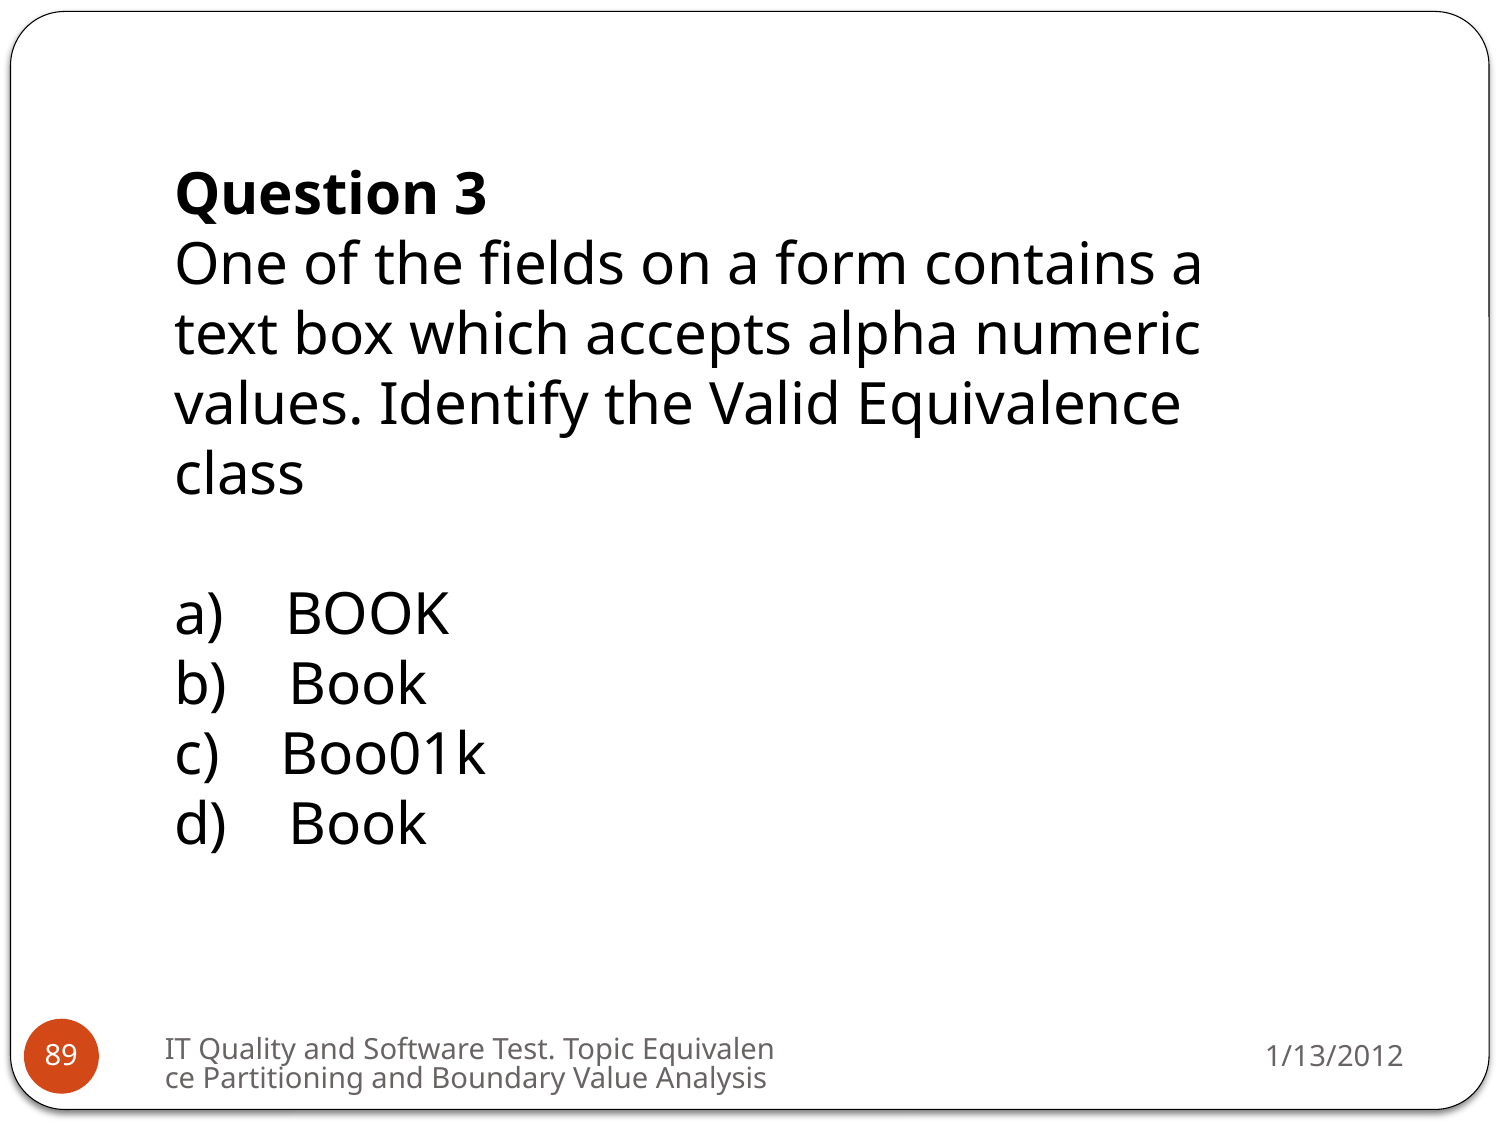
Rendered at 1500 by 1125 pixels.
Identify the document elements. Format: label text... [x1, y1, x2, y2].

slide_number 89 [23, 1018, 99, 1094]
footer IT Quality and Software Test. Topic Equivalence Partitioning and Boundary Value Analysis [150, 1012, 800, 1088]
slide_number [1012, 1015, 1419, 1094]
text_box Question 3 One of the fields on a form contains a text box which accepts alpha numeric values. Identify the Valid Equivalence class a) BOOK b) Book c) Boo01k d) Book [159, 148, 1329, 864]
